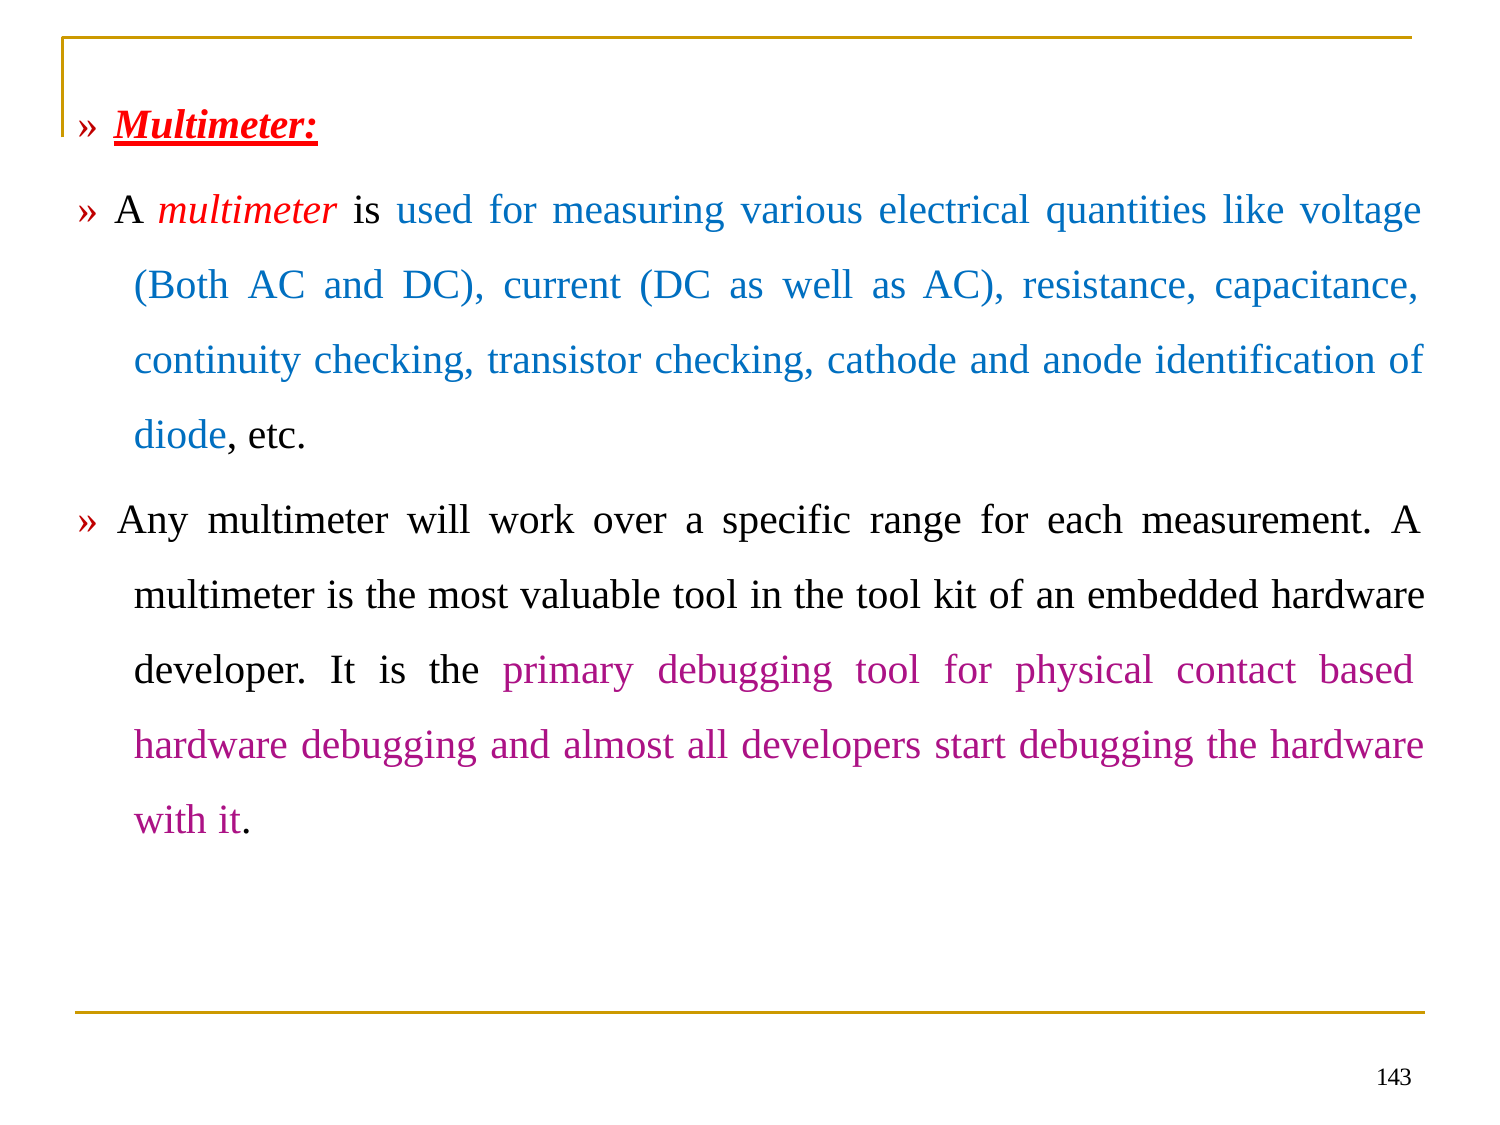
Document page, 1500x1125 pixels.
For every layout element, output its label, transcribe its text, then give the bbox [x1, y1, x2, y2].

text_box » Multimeter: » A multimeter is used for measuring various electrical quantities like voltage (Both AC and DC), current (DC as well as AC), resistance, capacitance, continuity checking, transistor checking, cathode and anode identification of diode, etc. » Any multimeter will work over a specific range for each measurement. A multimeter is the most valuable tool in the tool kit of an embedded hardware developer. It is the primary debugging tool for physical contact based hardware debugging and almost all developers start debugging the hardware with it. [75, 95, 1438, 843]
text_box 143 [1369, 1061, 1417, 1091]
